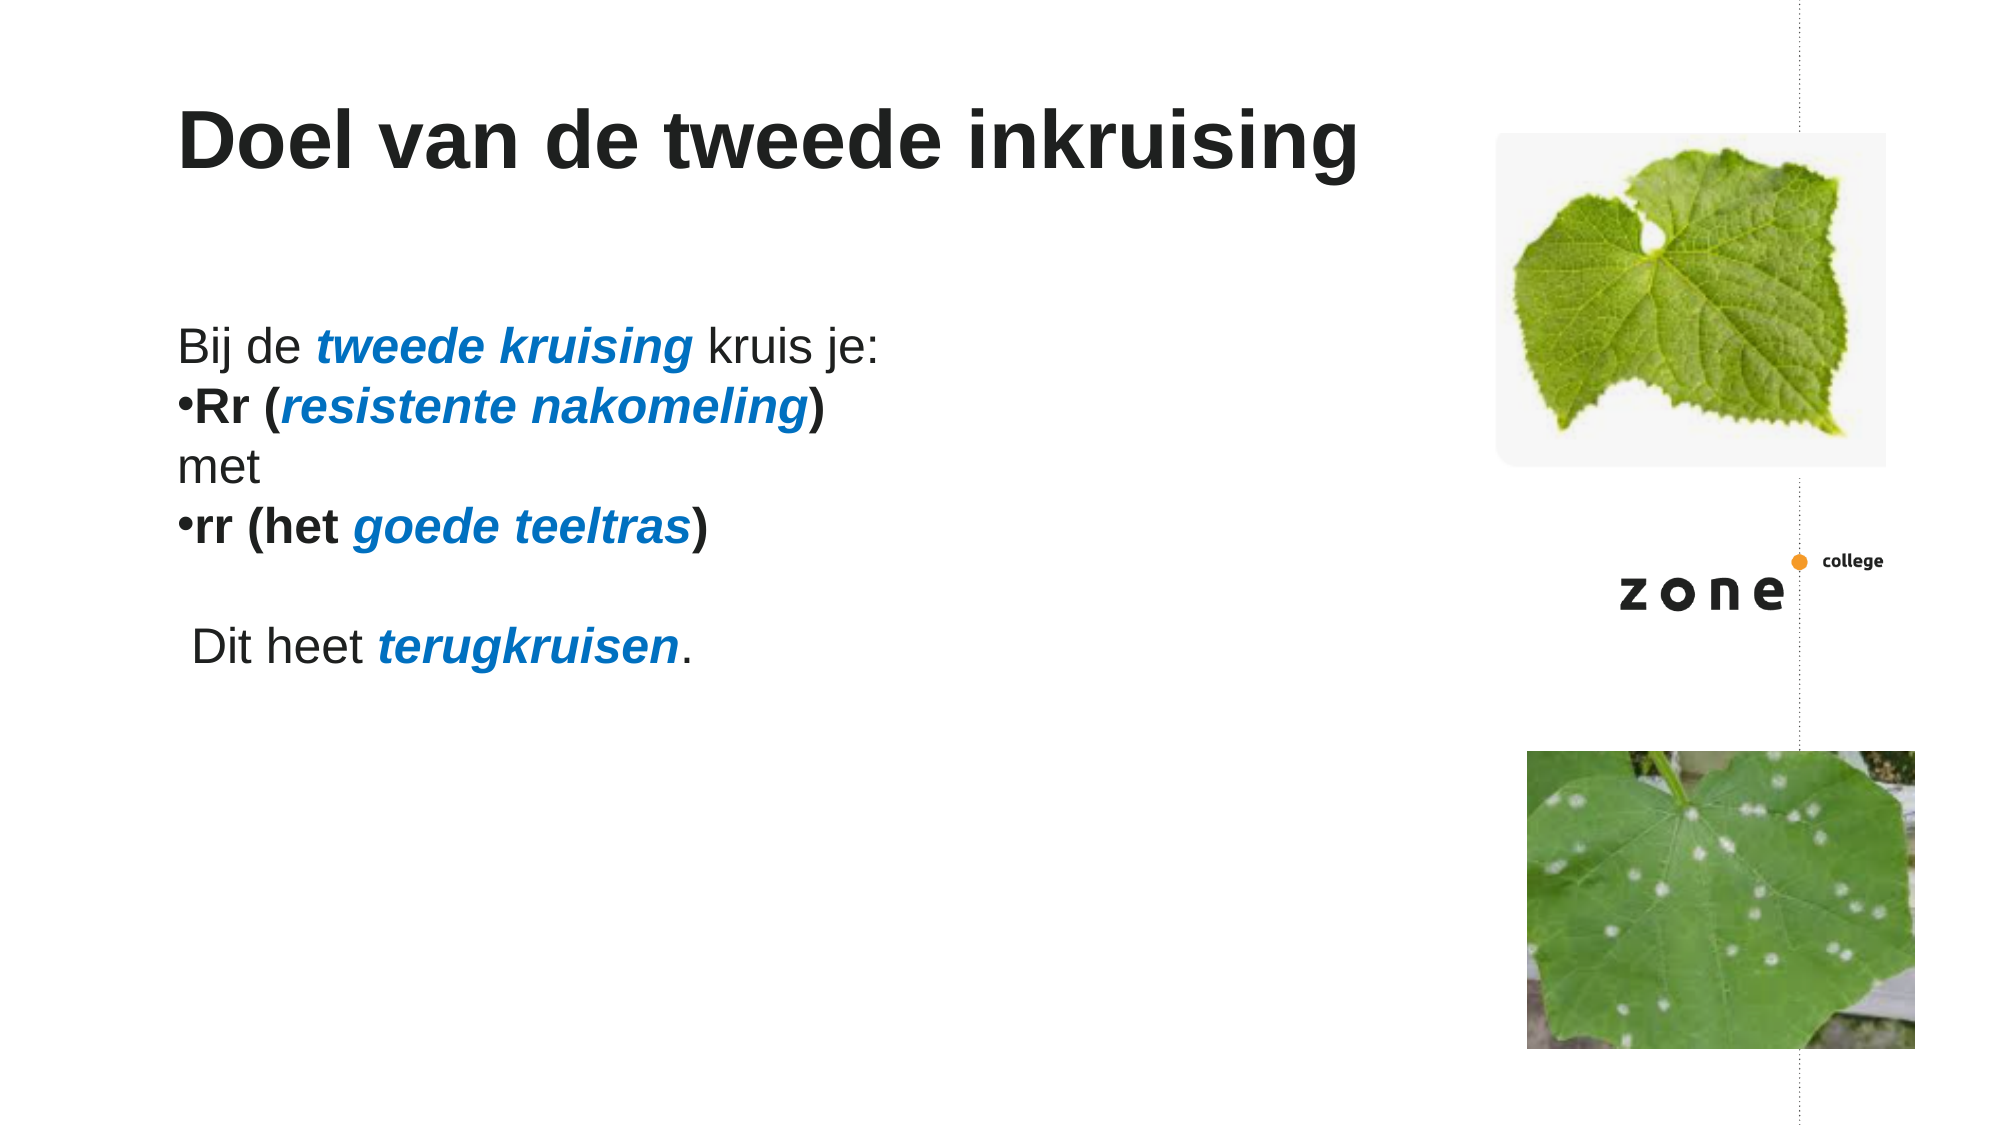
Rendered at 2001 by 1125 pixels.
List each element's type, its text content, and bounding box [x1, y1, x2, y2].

picture [1490, 0, 2001, 1125]
list Bij de tweede kruising kruis je: Rr (resistente nakomeling) met rr (het goede teeltras) Dit heet terugkruisen. [177, 313, 1269, 1091]
title Doel van de tweede inkruising [177, 97, 1471, 261]
